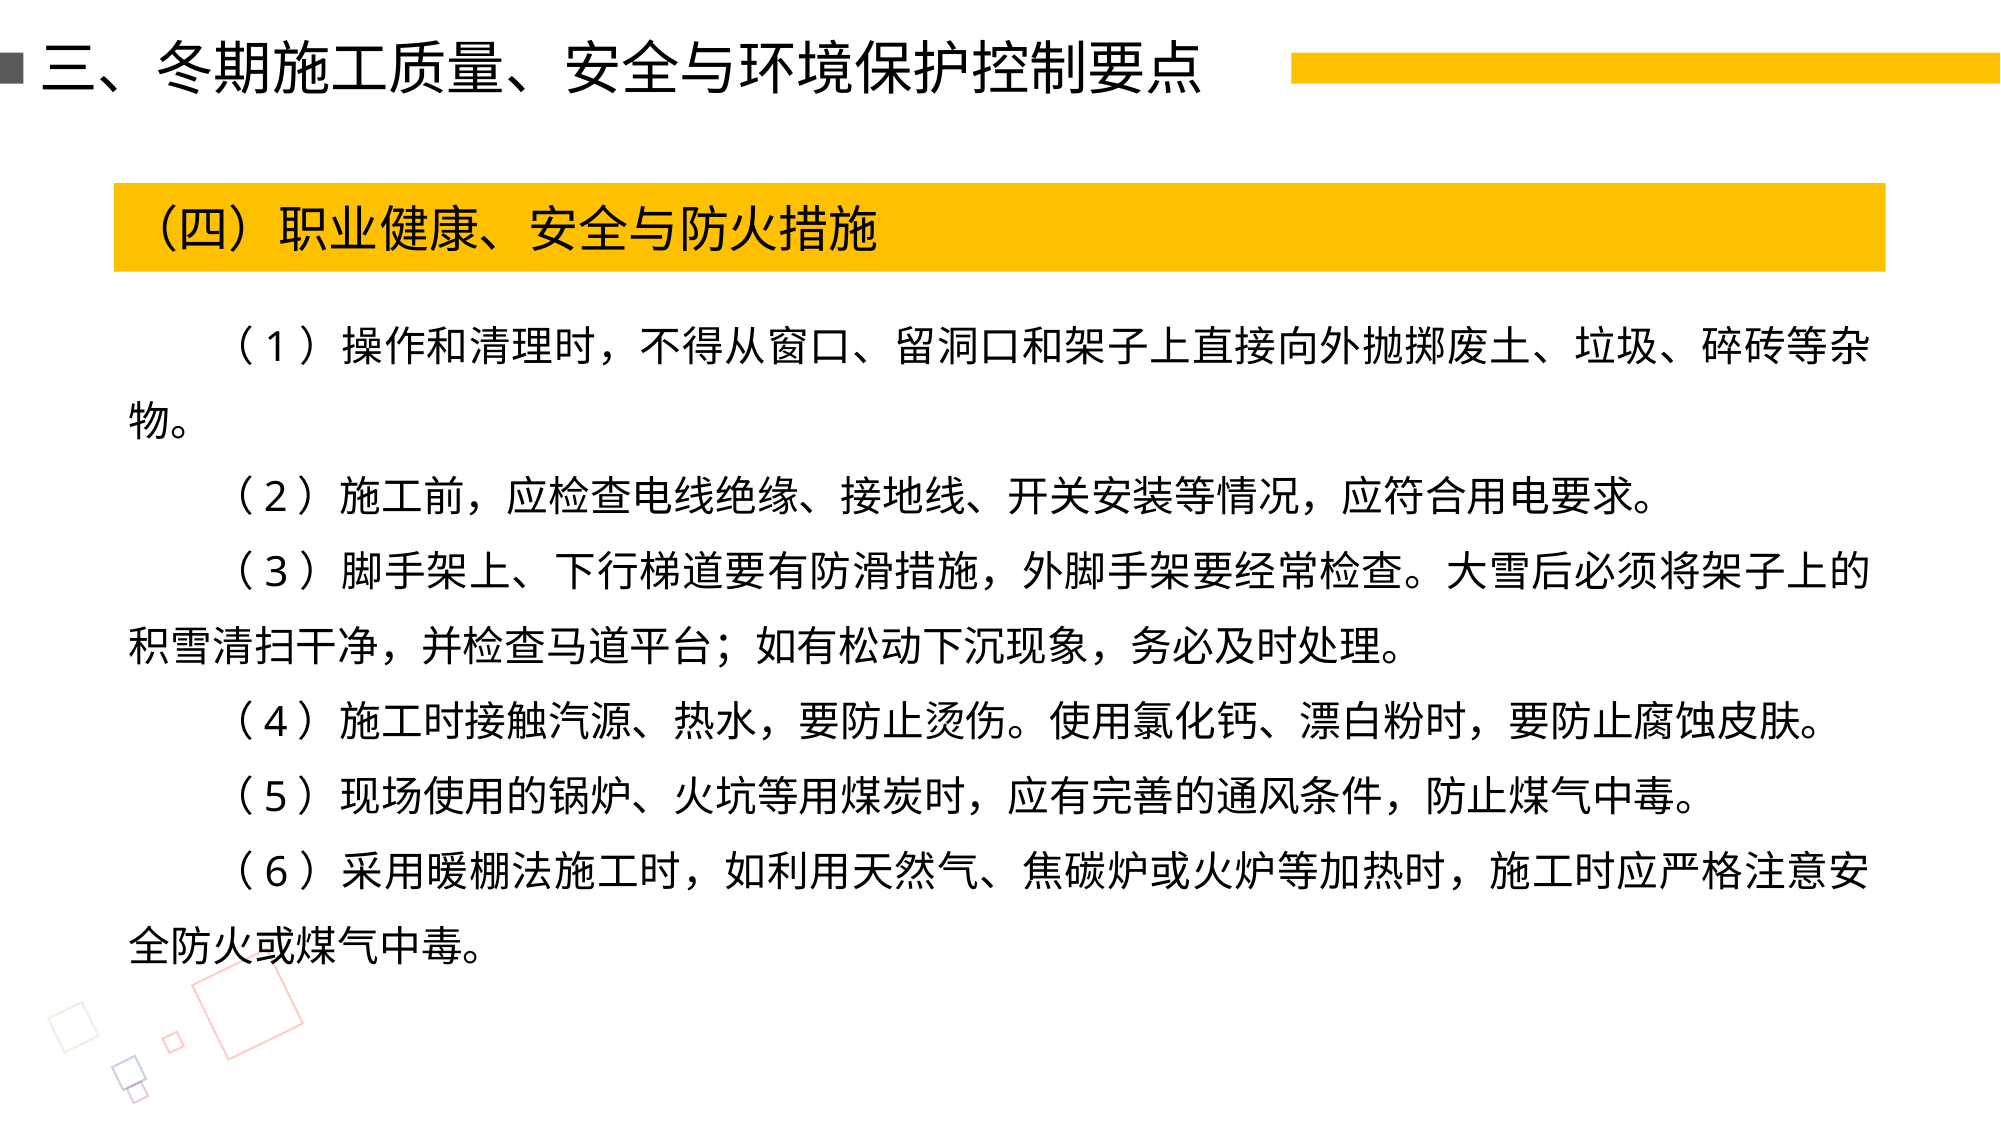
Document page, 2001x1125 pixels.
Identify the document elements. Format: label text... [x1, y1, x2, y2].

text_box （四）职业健康、安全与防火措施 [114, 183, 1886, 272]
text_box [110, 1054, 148, 1092]
text_box 三、冬期施工质量、安全与环境保护控制要点 [24, 23, 1220, 109]
text_box （1）操作和清理时，不得从窗口、留洞口和架子上直接向外抛掷废土、垃圾、碎砖等杂物。 （2）施工前，应检查电线绝缘、接地线、开关安装等情况，应符合用电要求。 （3）脚手架上、下行梯道要有防滑措施，外脚手架要经常检查。大雪后必须将架子上的积雪清扫干净，并检查马道平台；如有松动下沉现象，务必及时处理。 （4）施工时接触汽源、热水，要防止烫伤。使用氯化钙、漂白粉时，要防止腐蚀皮肤。 （5）现场使用的锅炉、火坑等用煤炭时，应有完善的通风条件，防止煤气中毒。 （6）采用暖棚法施工时，如利用天然气、焦碳炉或火炉等加热时，施工时应严格注意安全防火或煤气中毒。 [114, 287, 1886, 978]
text_box [161, 1030, 186, 1055]
text_box [46, 1000, 100, 1054]
text_box [190, 978, 305, 1062]
text_box [125, 1080, 150, 1105]
